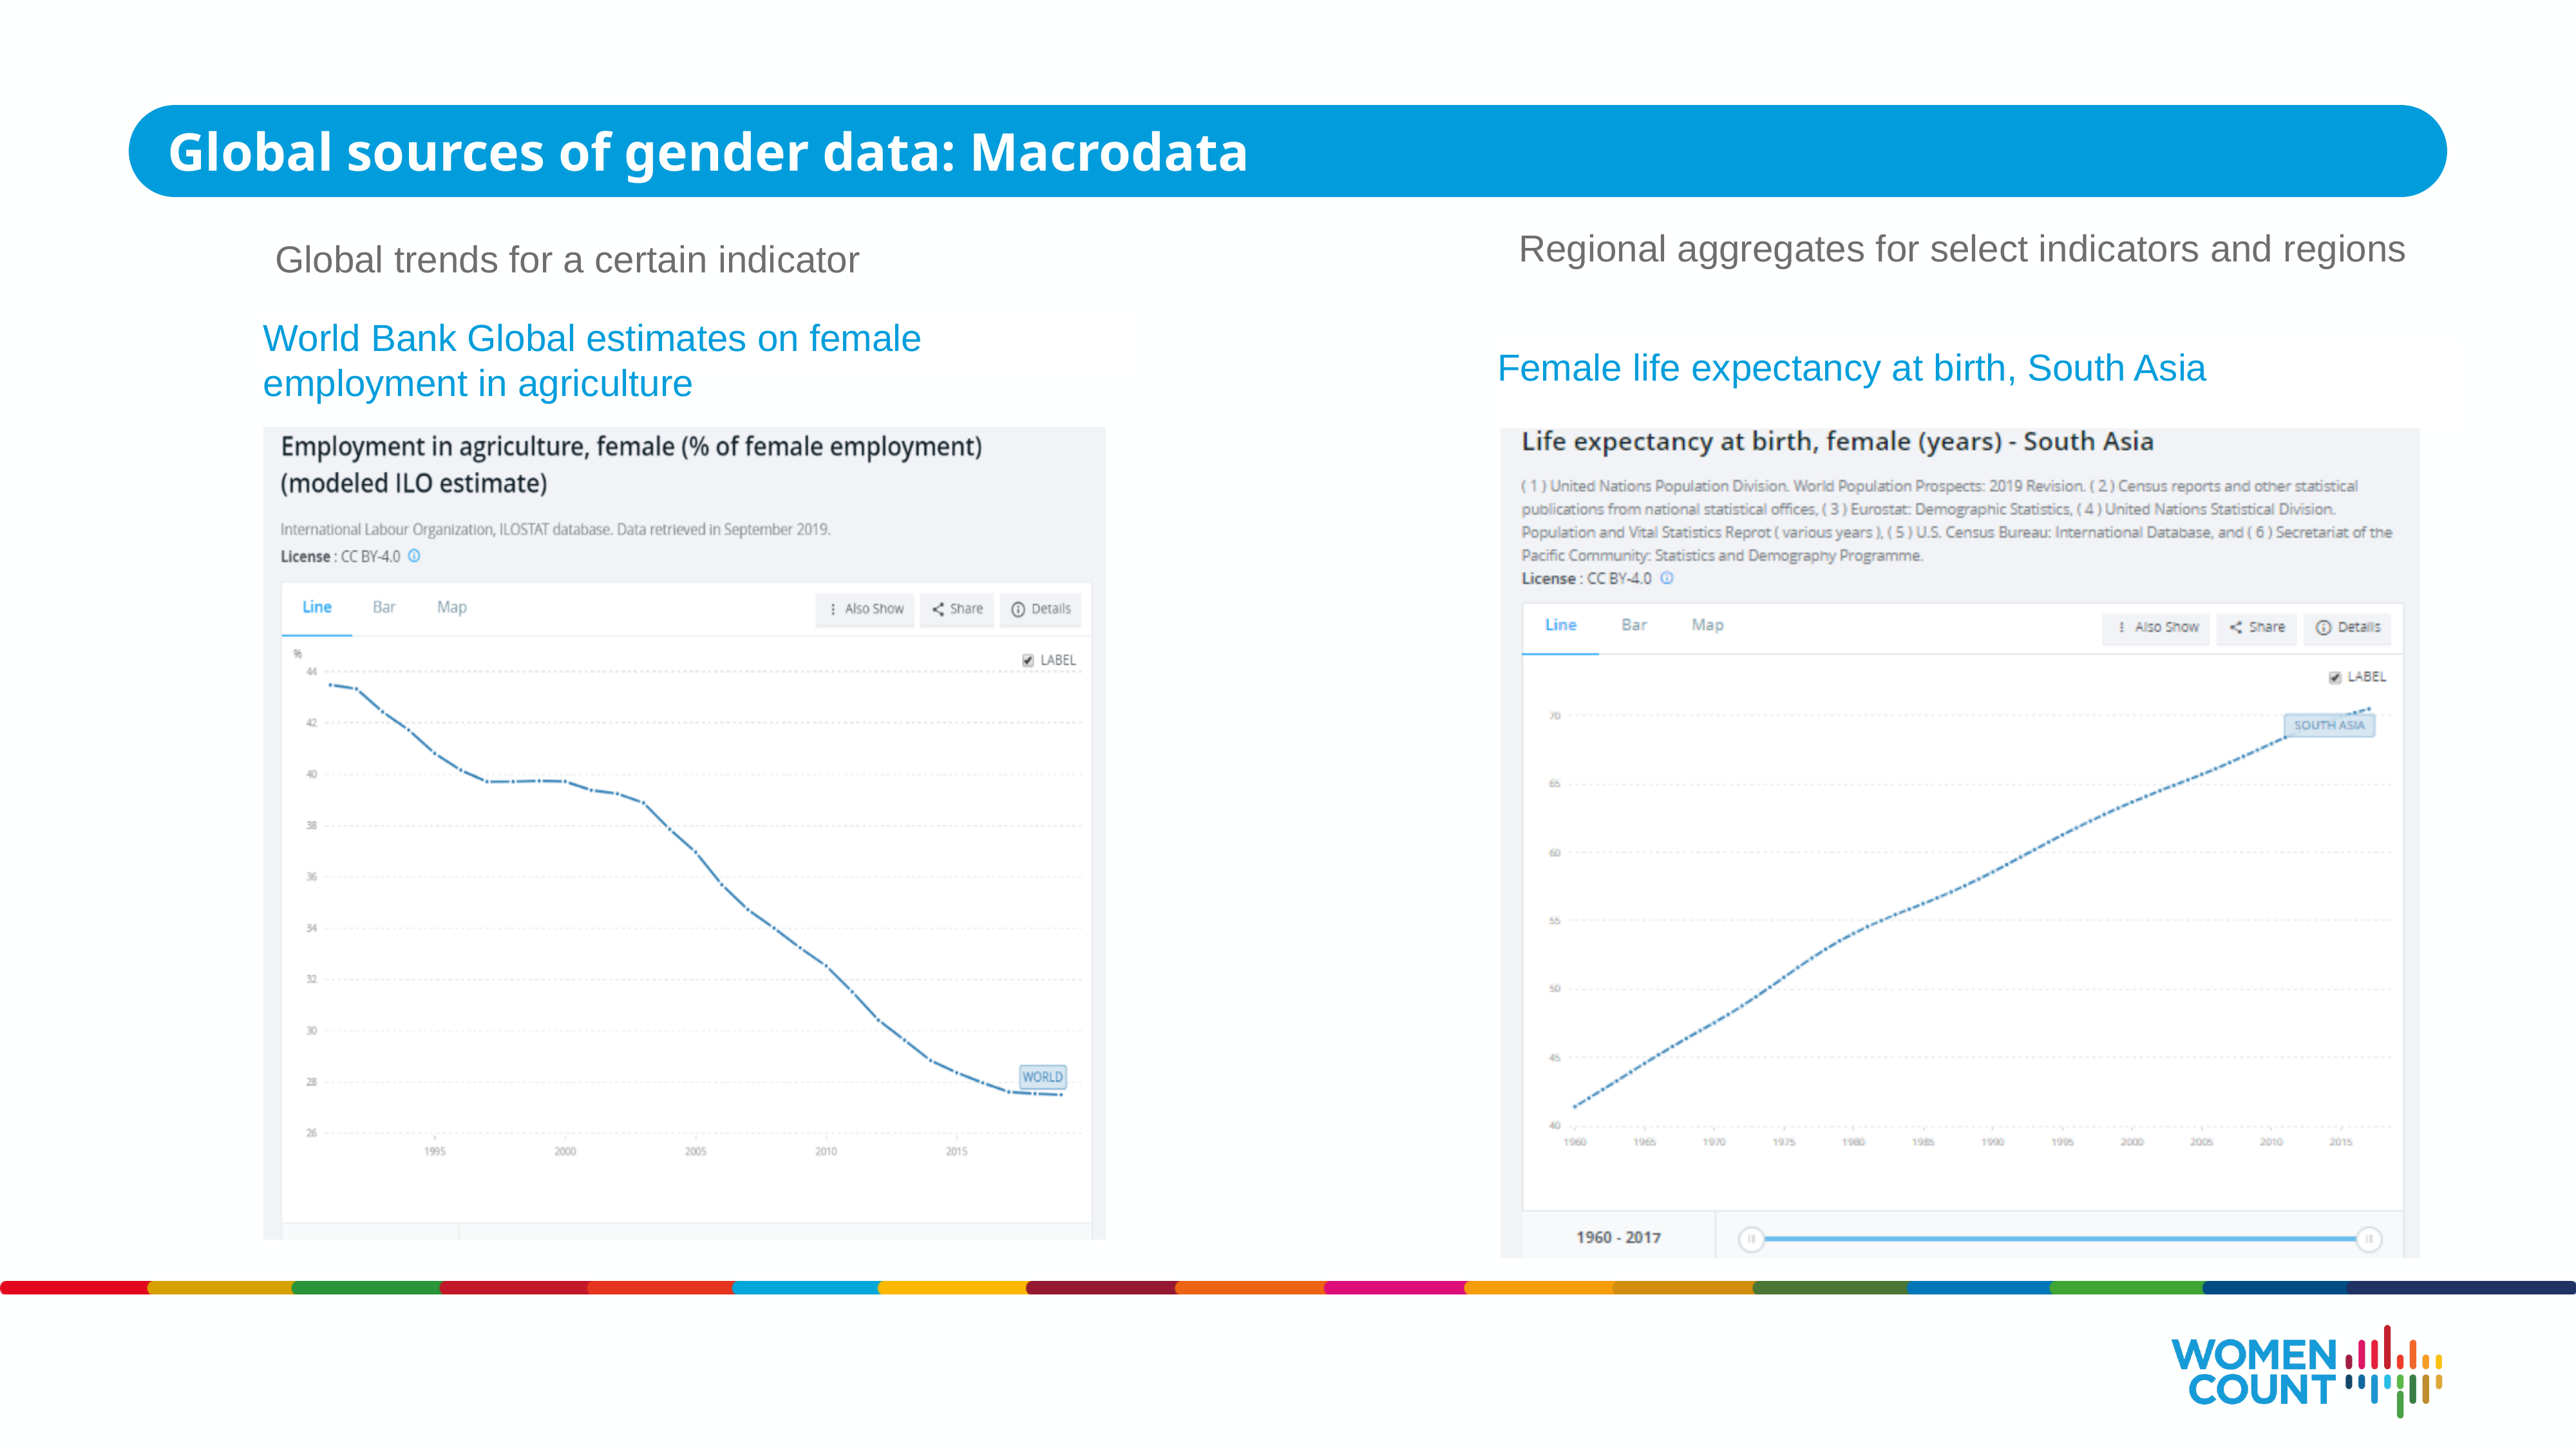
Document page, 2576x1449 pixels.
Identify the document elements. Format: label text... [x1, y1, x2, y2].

list Global trends for a certain indicator [216, 235, 1023, 372]
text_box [263, 314, 1135, 1240]
text_box Regional aggregates for select indicators and regions [1519, 223, 2511, 314]
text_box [1497, 343, 2458, 1258]
list Global sources of gender data: Macrodata [167, 119, 2411, 245]
